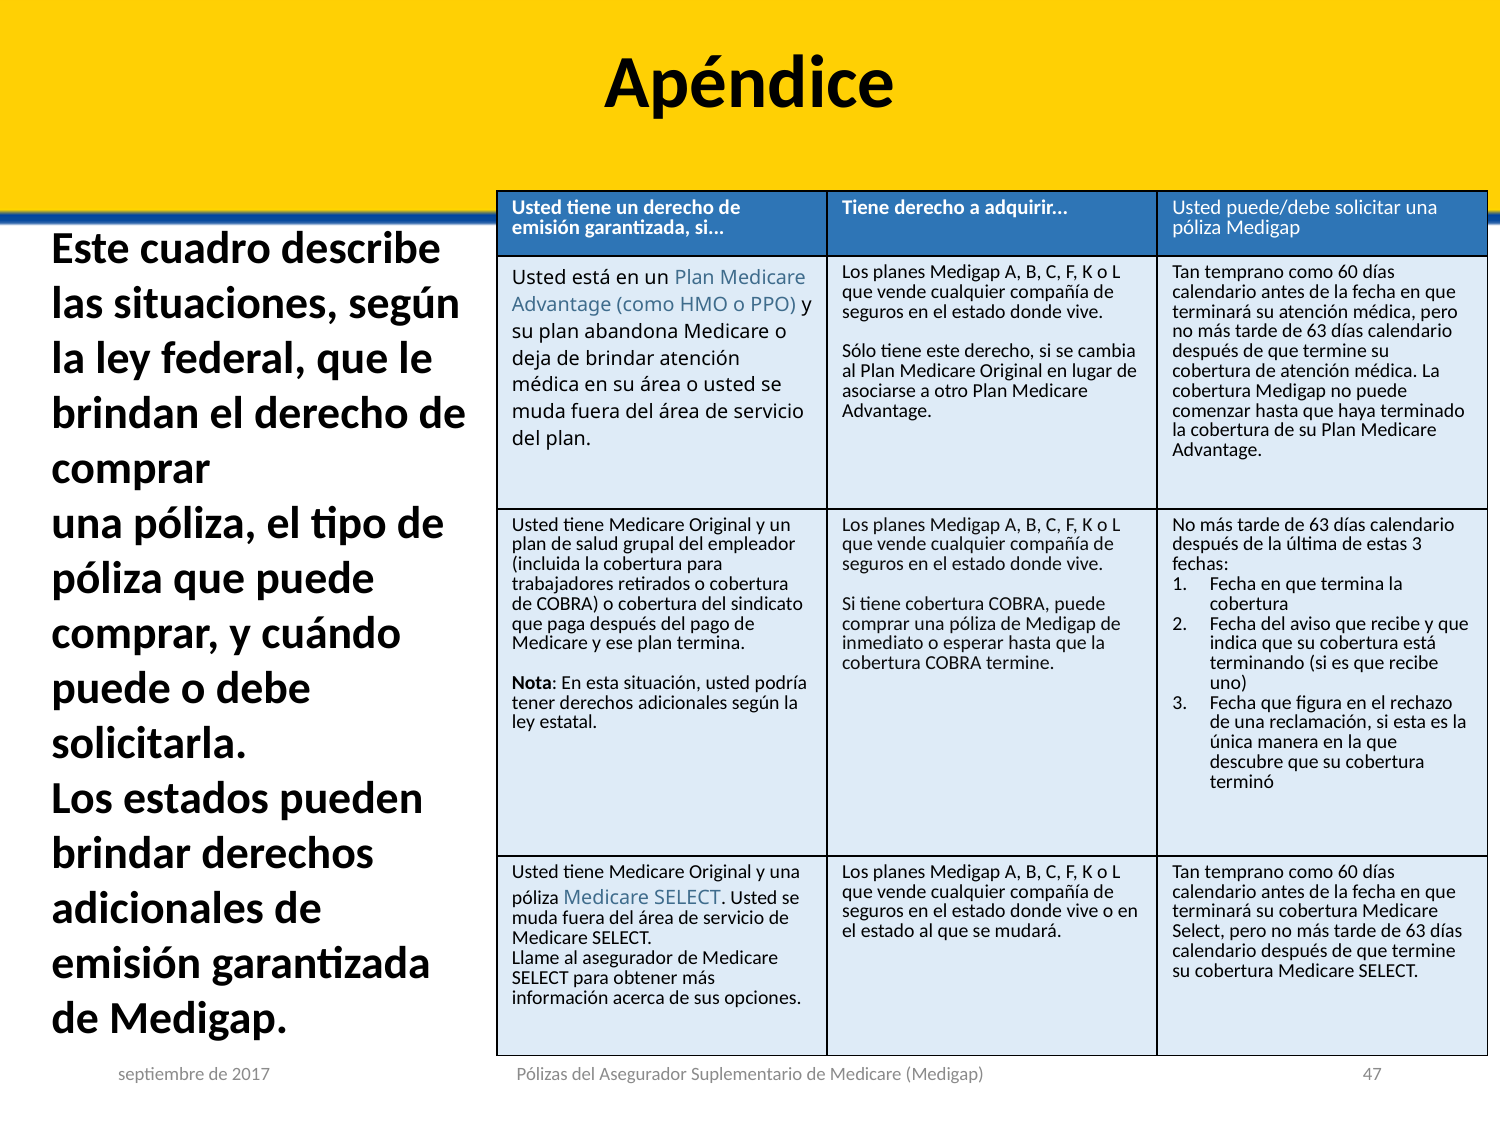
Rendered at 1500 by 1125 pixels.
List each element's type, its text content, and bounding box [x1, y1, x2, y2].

footer Pólizas del Asegurador Suplementario de Medicare (Medigap) [496, 1042, 1004, 1103]
table_header Usted puede/debe solicitar una póliza Medigap [1158, 192, 1487, 255]
title Apéndice [103, 0, 1397, 167]
table_cell Usted está en un Plan Medicare Advantage (como HMO o PPO) y su plan abandona Medicare o deja de brindar atención médica en su área o usted se muda fuera del área de servicio del plan. [498, 257, 826, 508]
table_cell Tan temprano como 60 días calendario antes de la fecha en que terminará su cobertura Medicare Select, pero no más tarde de 63 días calendario después de que termine su cobertura Medicare SELECT. [1158, 857, 1487, 1055]
table_cell Tan temprano como 60 días calendario antes de la fecha en que terminará su atención médica, pero no más tarde de 63 días calendario después de que termine su cobertura de atención médica. La cobertura Medigap no puede comenzar hasta que haya terminado la cobertura de su Plan Medicare Advantage. [1158, 257, 1487, 508]
table_header Tiene derecho a adquirir... [828, 192, 1156, 255]
table_cell Usted tiene Medicare Original y una póliza Medicare SELECT. Usted se muda fuera del área de servicio de Medicare SELECT. Llame al asegurador de Medicare SELECT para obtener más información acerca de sus opciones. [498, 857, 826, 1042]
table_cell Los planes Medigap A, B, C, F, K o L que vende cualquier compañía de seguros en el estado donde vive o en el estado al que se mudará. [828, 857, 1156, 1055]
text_box Este cuadro describe las situaciones, según la ley federal, que le brindan el derecho de comprar una póliza, el tipo de póliza que puede comprar, y cuándo puede o debe solicitarla. Los estados pueden brindar derechos adicionales de emisión garantizada de Medigap. [36, 210, 496, 1050]
table_header Usted tiene un derecho de emisión garantizada, si... [498, 192, 826, 255]
table_cell No más tarde de 63 días calendario después de la última de estas 3 fechas: Fecha en que termina la cobertura Fecha del aviso que recibe y que indica que su cobertura está terminando (si es que recibe uno) Fecha que figura en el rechazo de una reclamación, si esta es la única manera en la que descubre que su cobertura terminó [1158, 510, 1487, 855]
table_cell Los planes Medigap A, B, C, F, K o L que vende cualquier compañía de seguros en el estado donde vive. Sólo tiene este derecho, si se cambia al Plan Medicare Original en lugar de asociarse a otro Plan Medicare Advantage. [828, 257, 1156, 508]
table_cell Los planes Medigap A, B, C, F, K o L que vende cualquier compañía de seguros en el estado donde vive. Si tiene cobertura COBRA, puede comprar una póliza de Medigap de inmediato o esperar hasta que la cobertura COBRA termine. [828, 510, 1156, 855]
picture [0, 0, 1500, 1125]
table_cell Usted tiene Medicare Original y un plan de salud grupal del empleador (incluida la cobertura para trabajadores retirados o cobertura de COBRA) o cobertura del sindicato que paga después del pago de Medicare y ese plan termina. Nota: En esta situación, usted podría tener derechos adicionales según la ley estatal. [498, 510, 826, 855]
slide_number 47 [1059, 1042, 1397, 1103]
slide_number septiembre de 2017 [103, 1042, 441, 1103]
